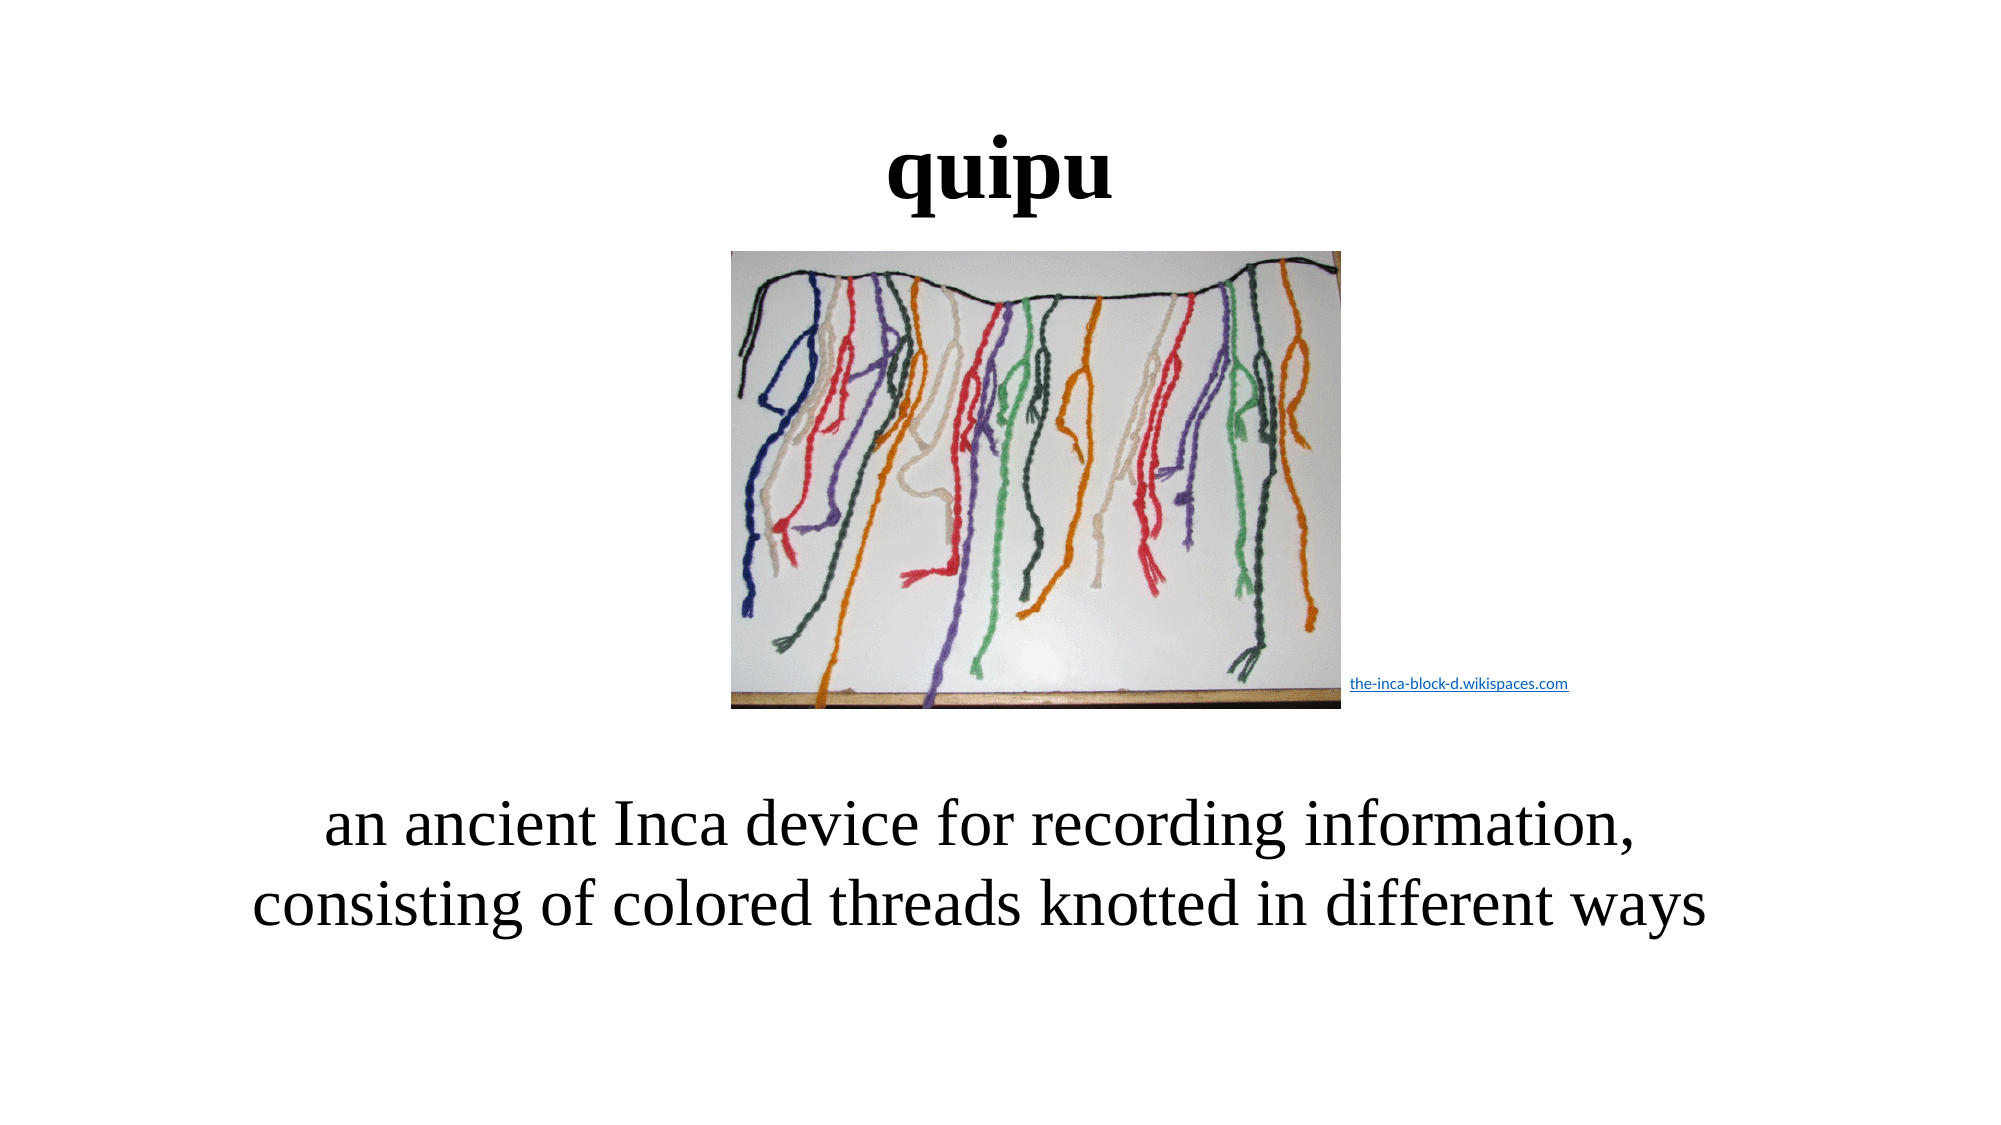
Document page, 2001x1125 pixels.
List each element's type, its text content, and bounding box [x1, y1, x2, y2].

text_box en.wikipedia.org [1341, 654, 1418, 665]
text_box the-inca-block-d.wikispaces.com [1341, 665, 1634, 701]
title quipu [137, 59, 1863, 278]
text_box an ancient Inca device for recording information, consisting of colored threads knotted in different ways [199, 771, 1764, 946]
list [731, 251, 1341, 709]
